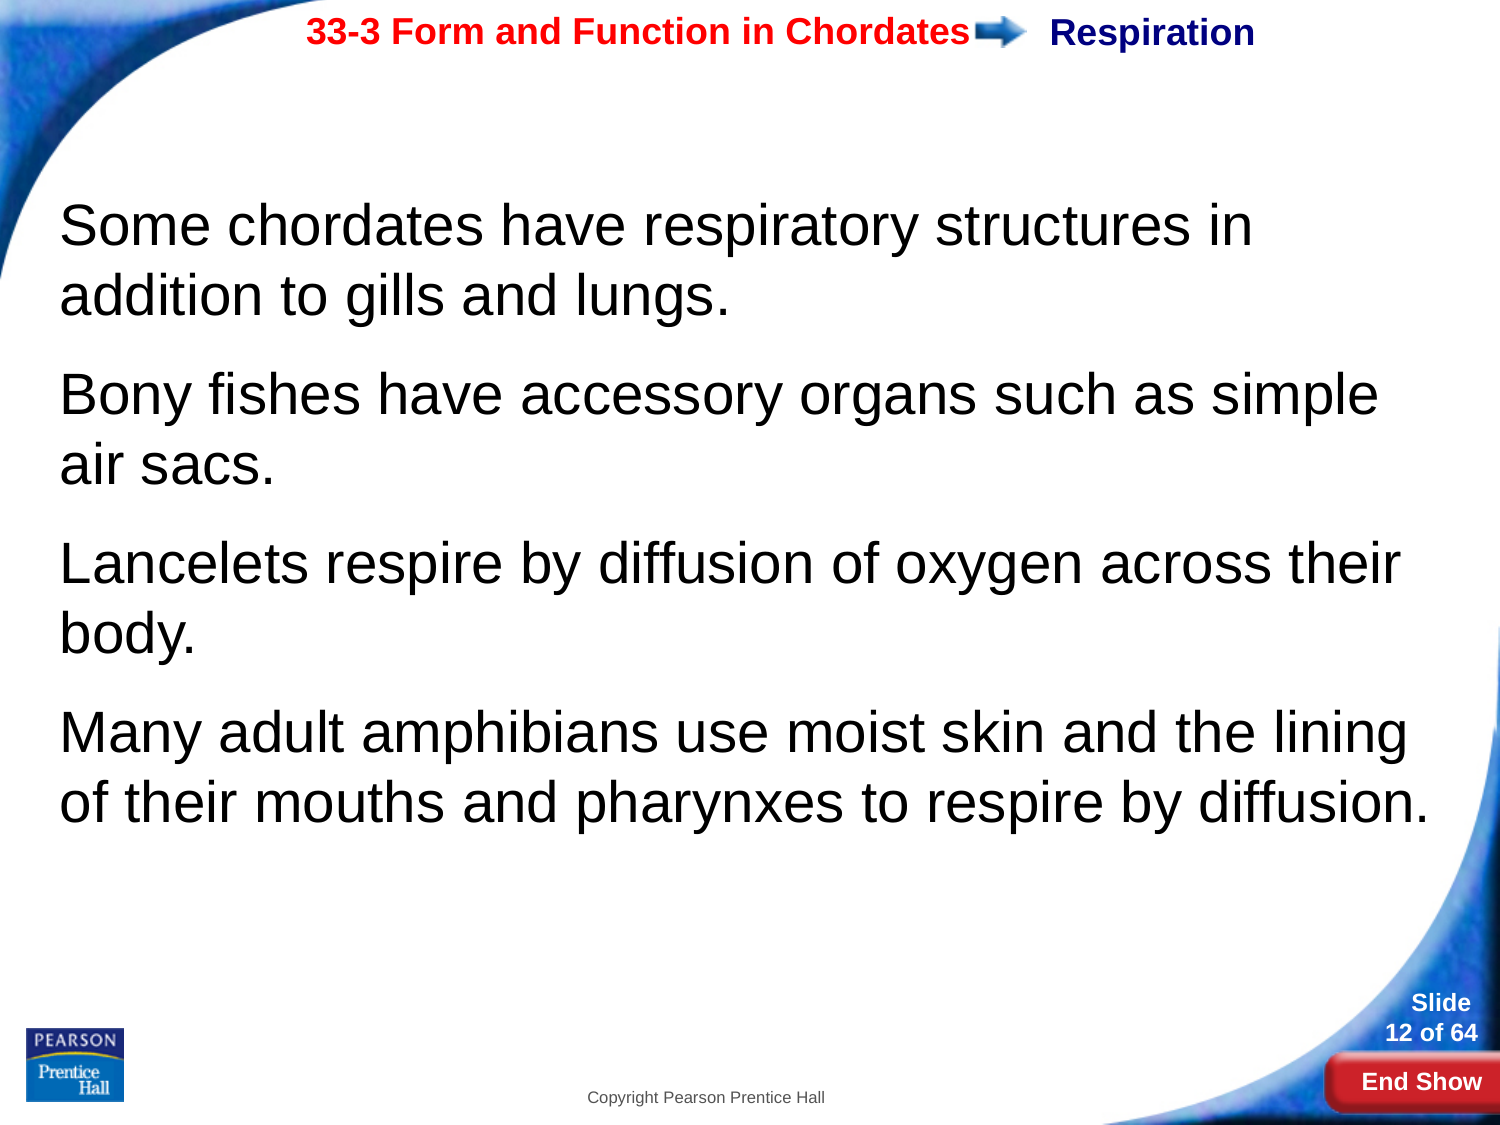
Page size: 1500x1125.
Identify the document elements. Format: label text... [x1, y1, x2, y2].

picture [0, 0, 1500, 1125]
footer Copyright Pearson Prentice Hall [468, 1078, 945, 1105]
title Respiration [1034, 0, 1500, 76]
list Some chordates have respiratory structures in addition to gills and lungs. Bony fishes have accessory organs such as simple air sacs. Lancelets respire by diffusion of oxygen across their body. Many adult amphibians use moist skin and the lining of their mouths and pharynxes to respire by diffusion. [44, 179, 1463, 976]
